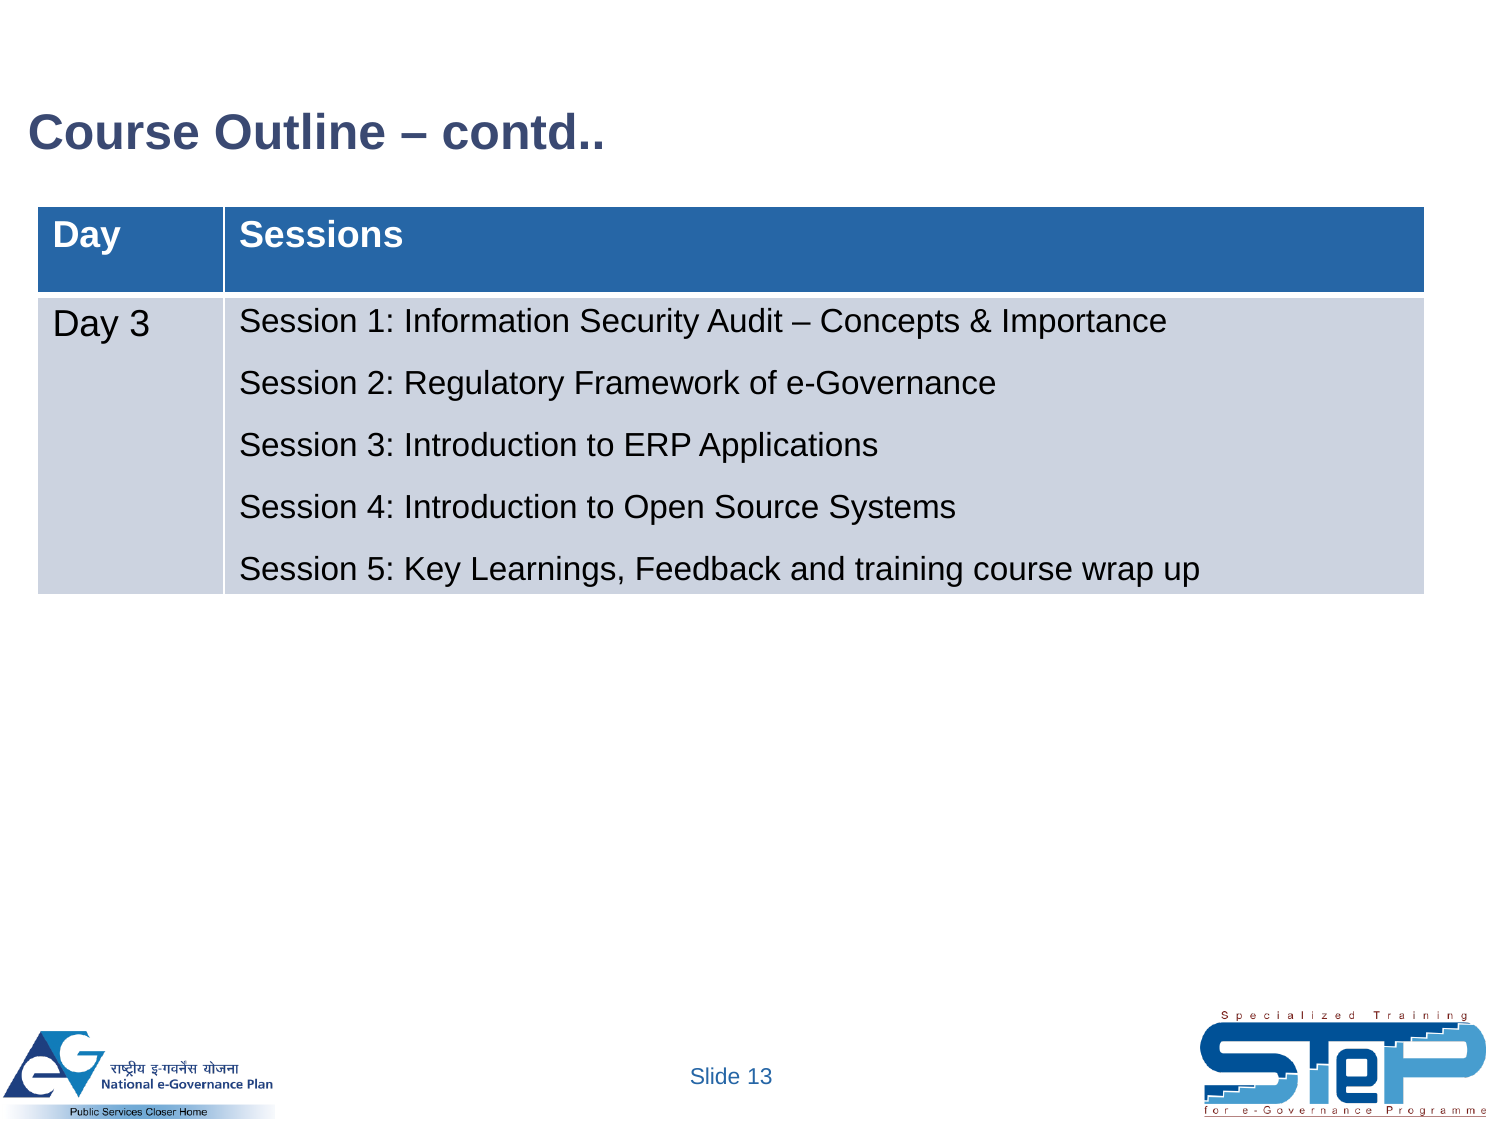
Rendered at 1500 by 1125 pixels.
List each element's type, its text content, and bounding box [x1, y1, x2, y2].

picture [2, 1030, 276, 1119]
table_cell Day 3 [38, 298, 223, 594]
table_cell Session 1: Information Security Audit – Concepts & Importance Session 2: Regulatory Framework of e-Governance Session 3: Introduction to ERP Applications Session 4: Introduction to Open Source Systems Session 5: Key Learnings, Feedback and training course wrap up [225, 298, 1424, 594]
table_header Day [38, 207, 223, 292]
picture [1199, 1011, 1486, 1117]
title Course Outline – contd.. [27, 99, 1473, 224]
table_header Sessions [225, 207, 1424, 292]
text_box Slide 13 [556, 1062, 907, 1088]
